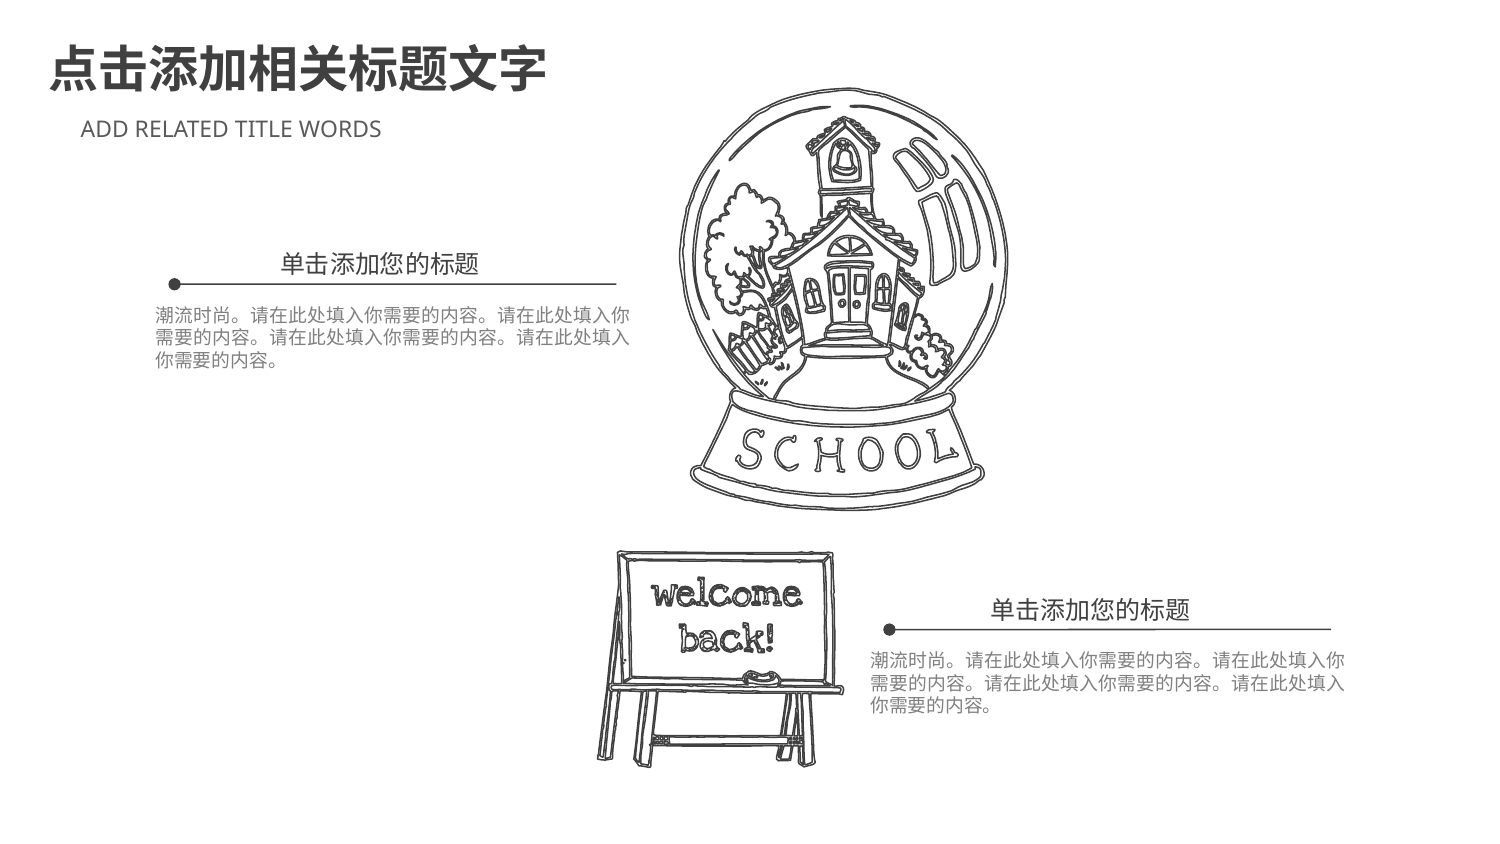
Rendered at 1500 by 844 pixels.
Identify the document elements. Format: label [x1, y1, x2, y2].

text_box [597, 550, 844, 768]
text_box [679, 87, 1008, 511]
text_box [855, 587, 1360, 771]
text_box [140, 240, 645, 403]
